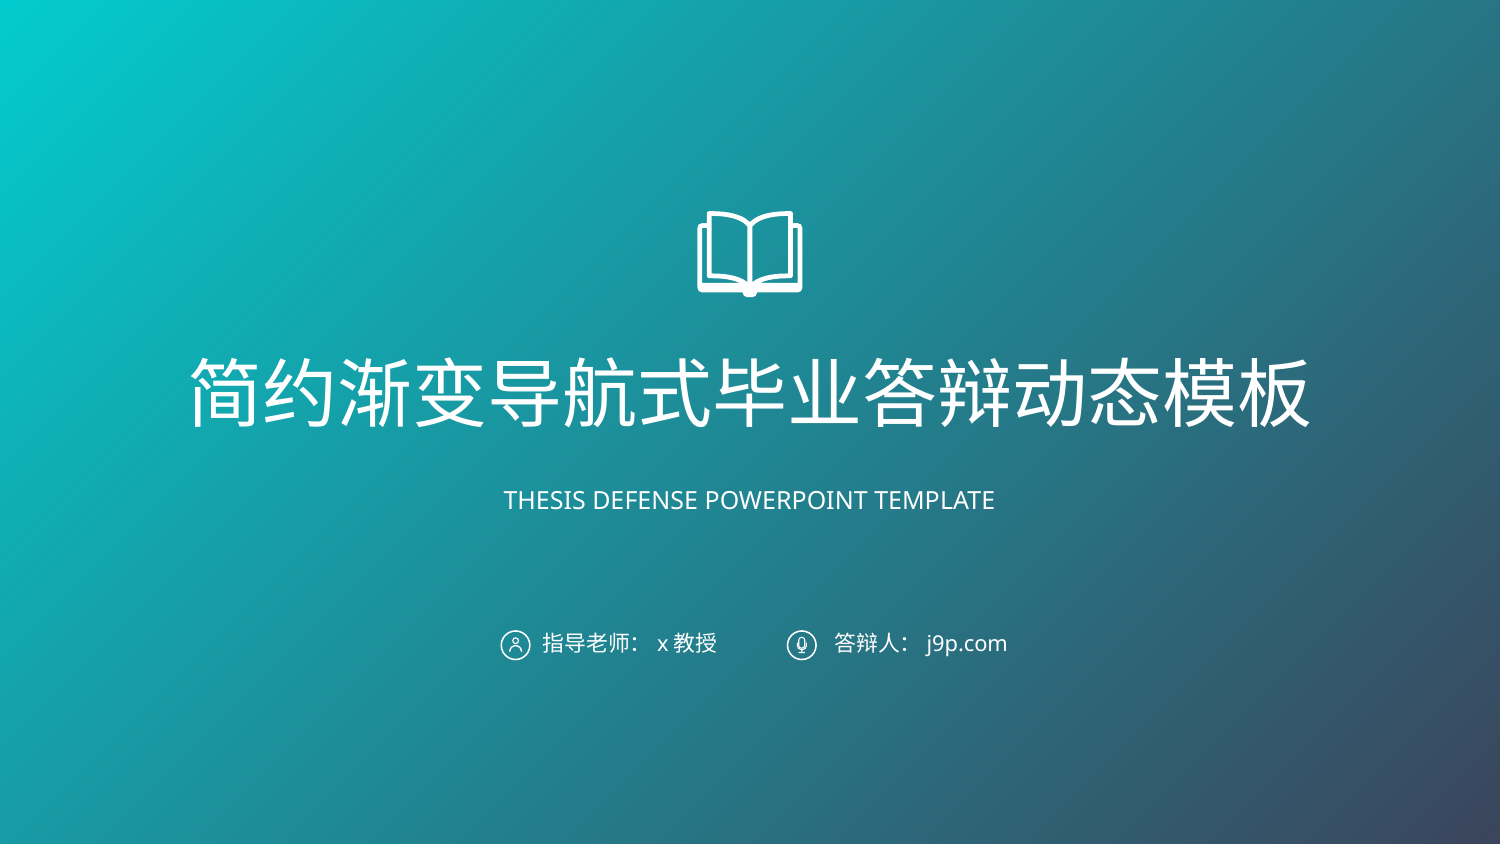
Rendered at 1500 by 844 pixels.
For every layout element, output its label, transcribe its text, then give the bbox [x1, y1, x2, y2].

text_box [697, 211, 803, 298]
text_box 简约渐变导航式毕业答辩动态模板 [159, 338, 1341, 444]
text_box 答辩人：j9p.com [819, 622, 1023, 664]
text_box THESIS DEFENSE POWERPOINT TEMPLATE [417, 481, 1083, 518]
text_box 指导老师：x教授 [528, 622, 732, 664]
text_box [787, 630, 817, 660]
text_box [500, 630, 531, 660]
